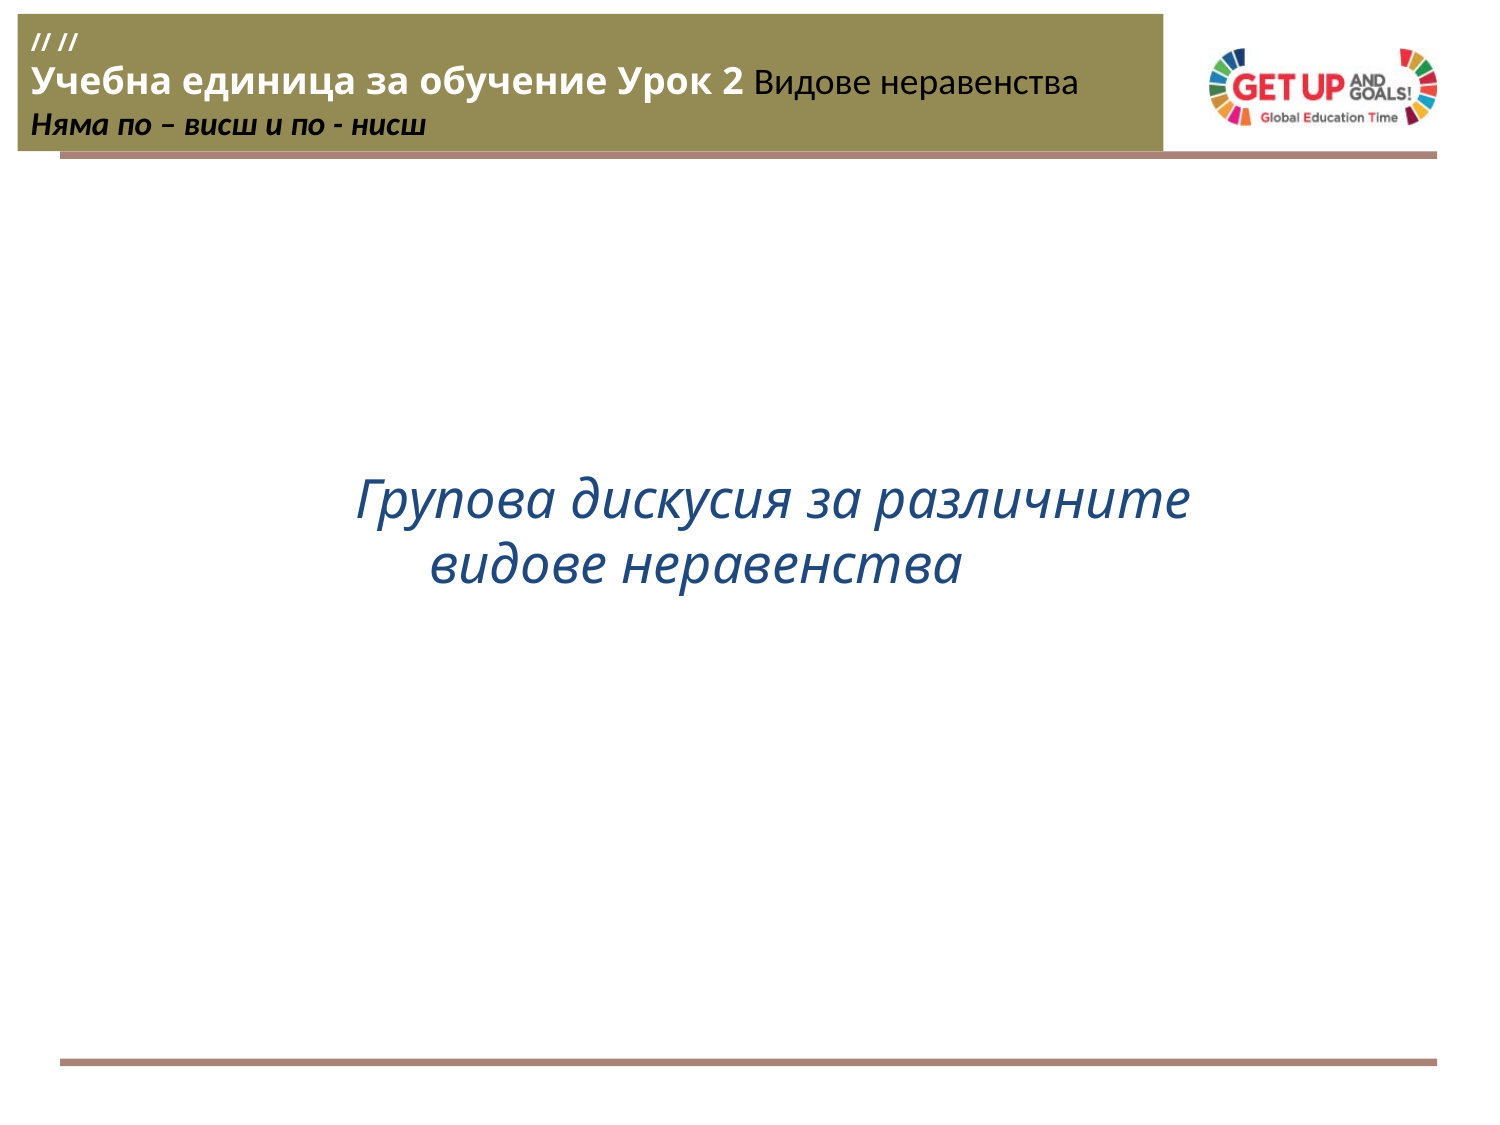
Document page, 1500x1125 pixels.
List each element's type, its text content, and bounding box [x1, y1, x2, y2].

picture [1209, 47, 1437, 127]
text_box [60, 151, 1438, 159]
text_box // // Учебна единица за обучение Урок 2 Видове неравенства Няма по – висш и по - нисш [17, 13, 1164, 152]
text_box [60, 1058, 1438, 1067]
text_box Групова дискусия за различните видове неравенства [159, 451, 1235, 641]
